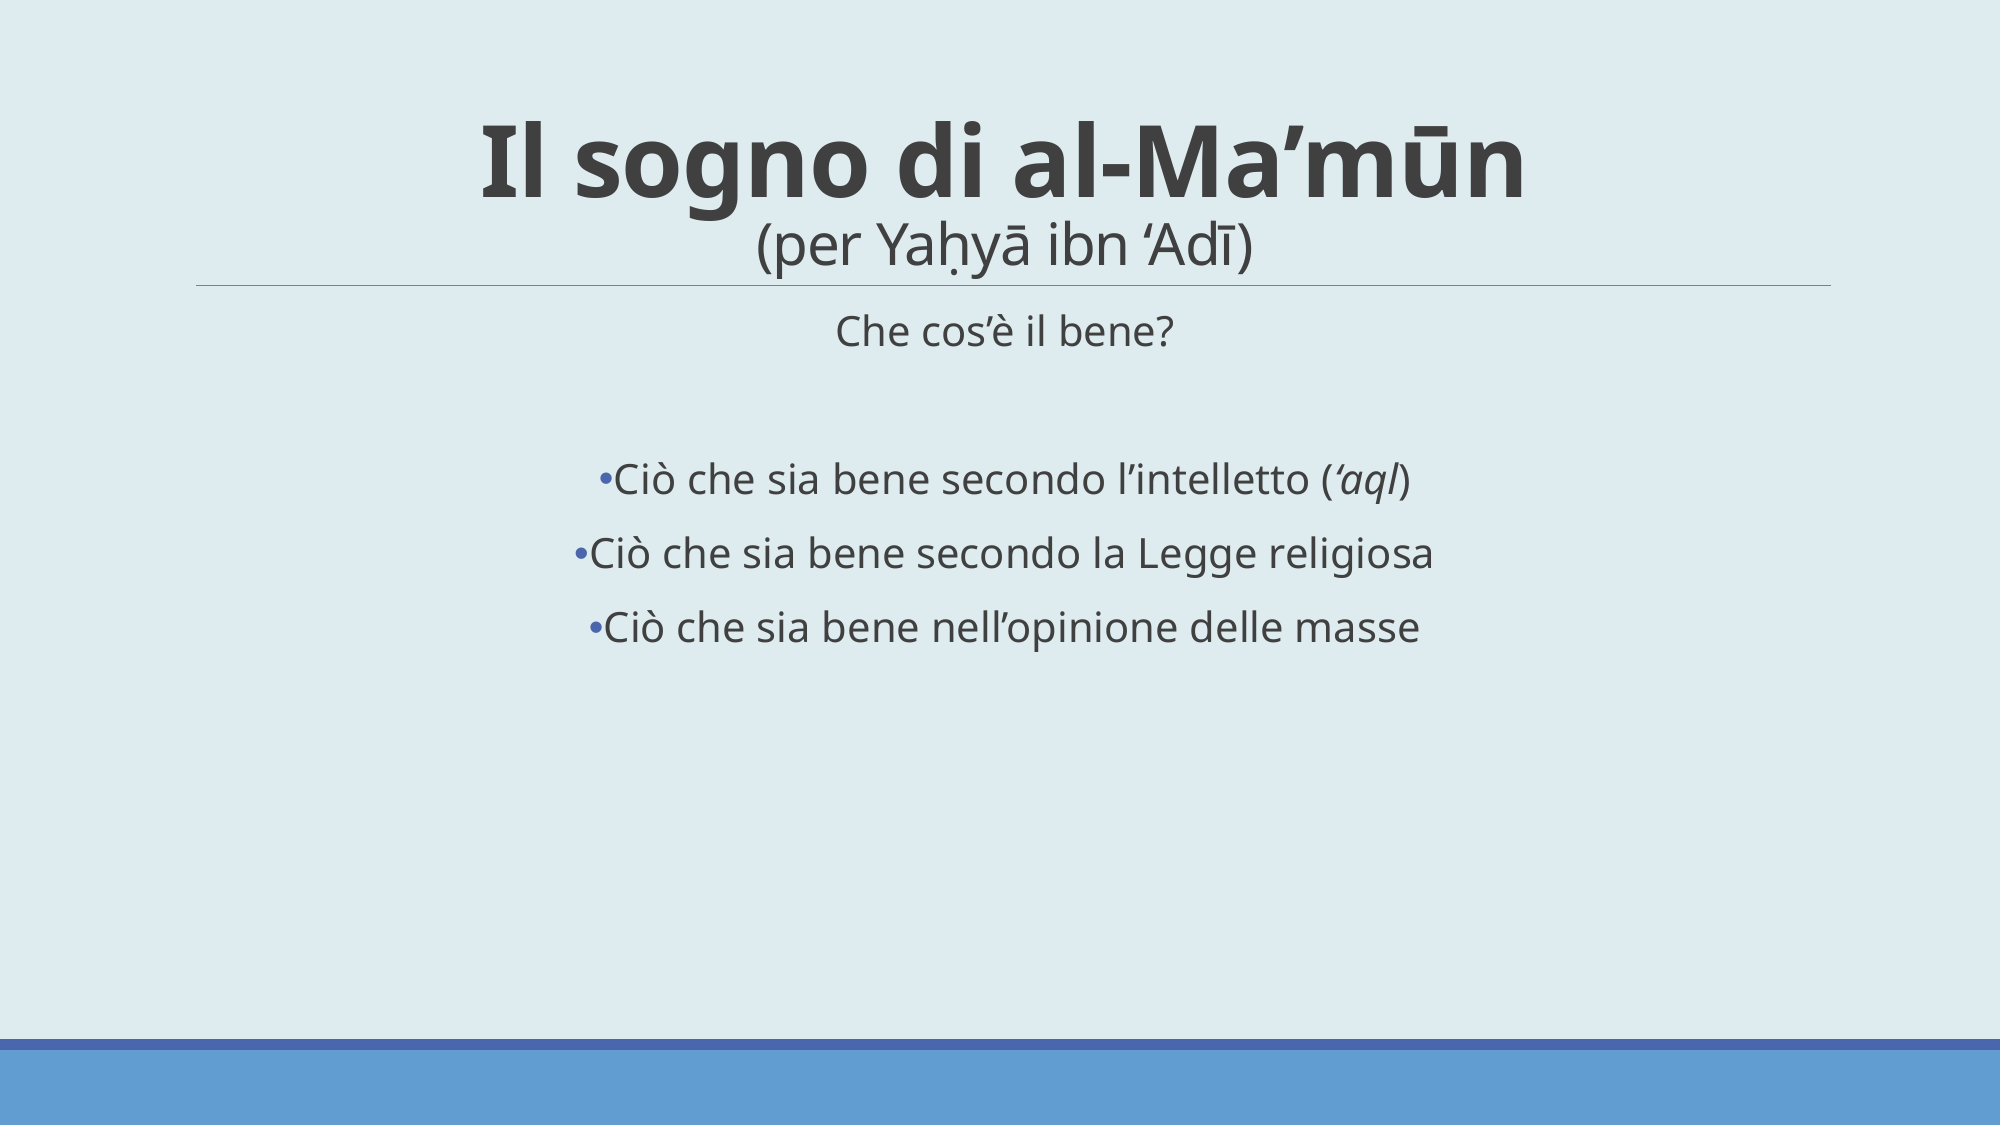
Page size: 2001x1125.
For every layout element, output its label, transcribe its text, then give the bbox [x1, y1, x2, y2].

title Il sogno di al-Ma’mūn (per Yaḥyā ibn ‘Adī) [180, 47, 1830, 285]
list Che cos’è il bene? Ciò che sia bene secondo l’intelletto (‘aql) Ciò che sia bene secondo la Legge religiosa Ciò che sia bene nell’opinione delle masse [180, 302, 1830, 963]
